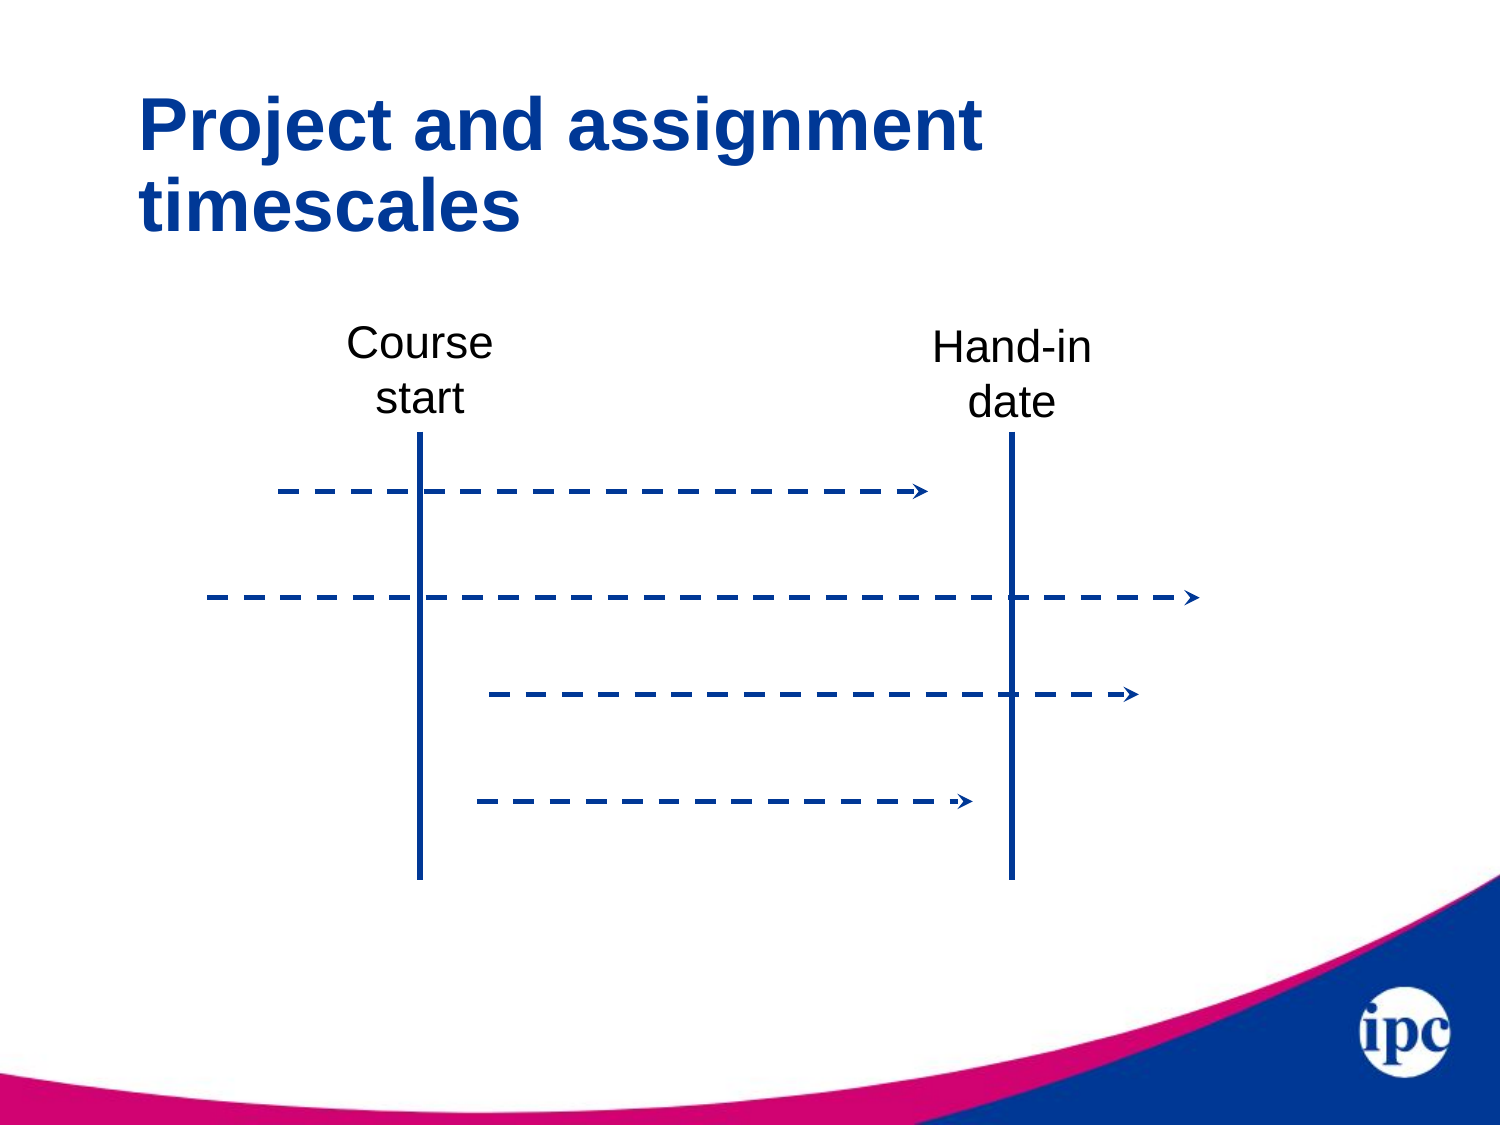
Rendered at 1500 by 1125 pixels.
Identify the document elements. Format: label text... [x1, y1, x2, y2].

text_box Course start [325, 305, 515, 431]
text_box Hand-in date [901, 309, 1123, 435]
picture [0, 0, 1500, 1125]
title Project and assignment timescales [123, 78, 1376, 258]
